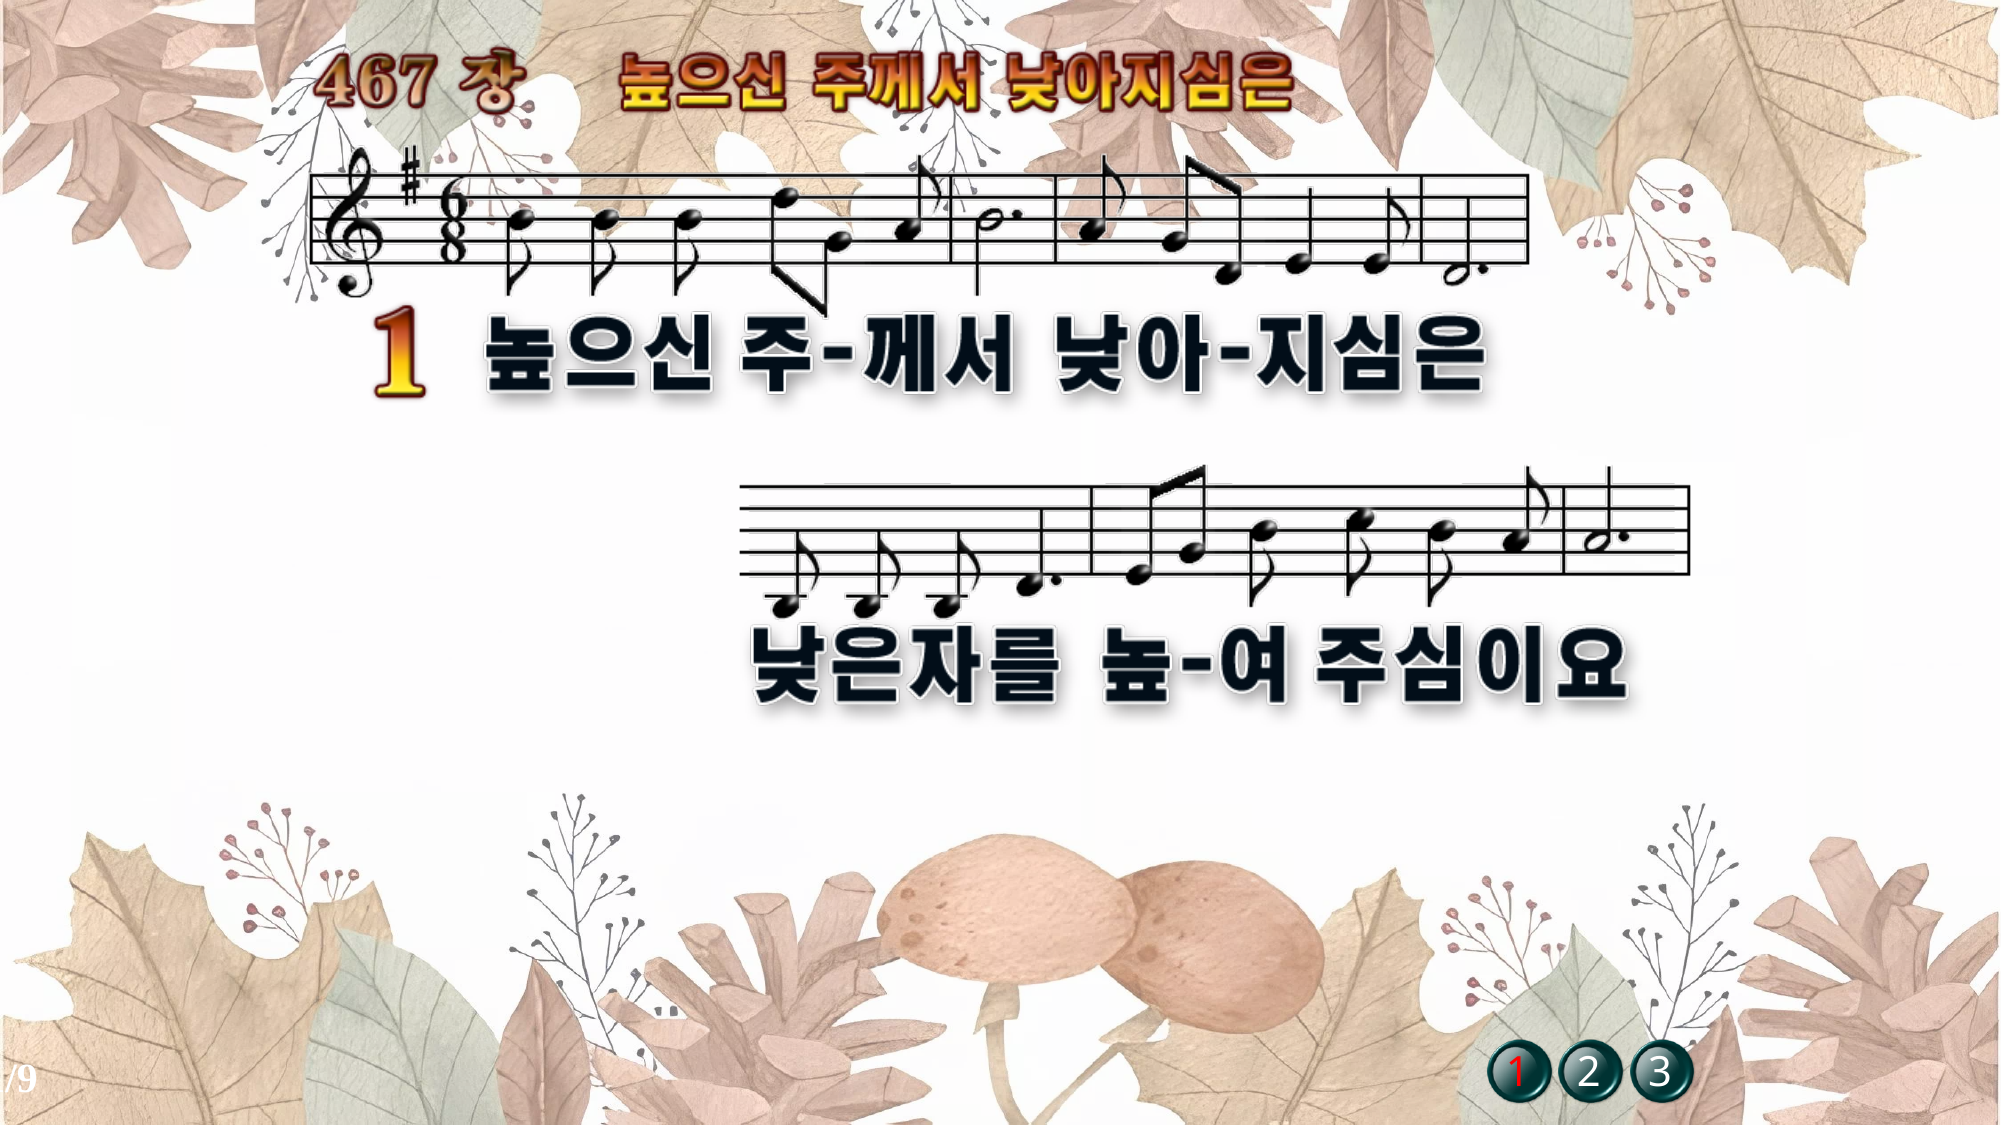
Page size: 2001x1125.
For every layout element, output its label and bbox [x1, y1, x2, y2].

text_box [1484, 1035, 1555, 1106]
text_box [1627, 1035, 1697, 1106]
picture [0, 0, 2001, 1125]
text_box [1555, 1035, 1626, 1106]
